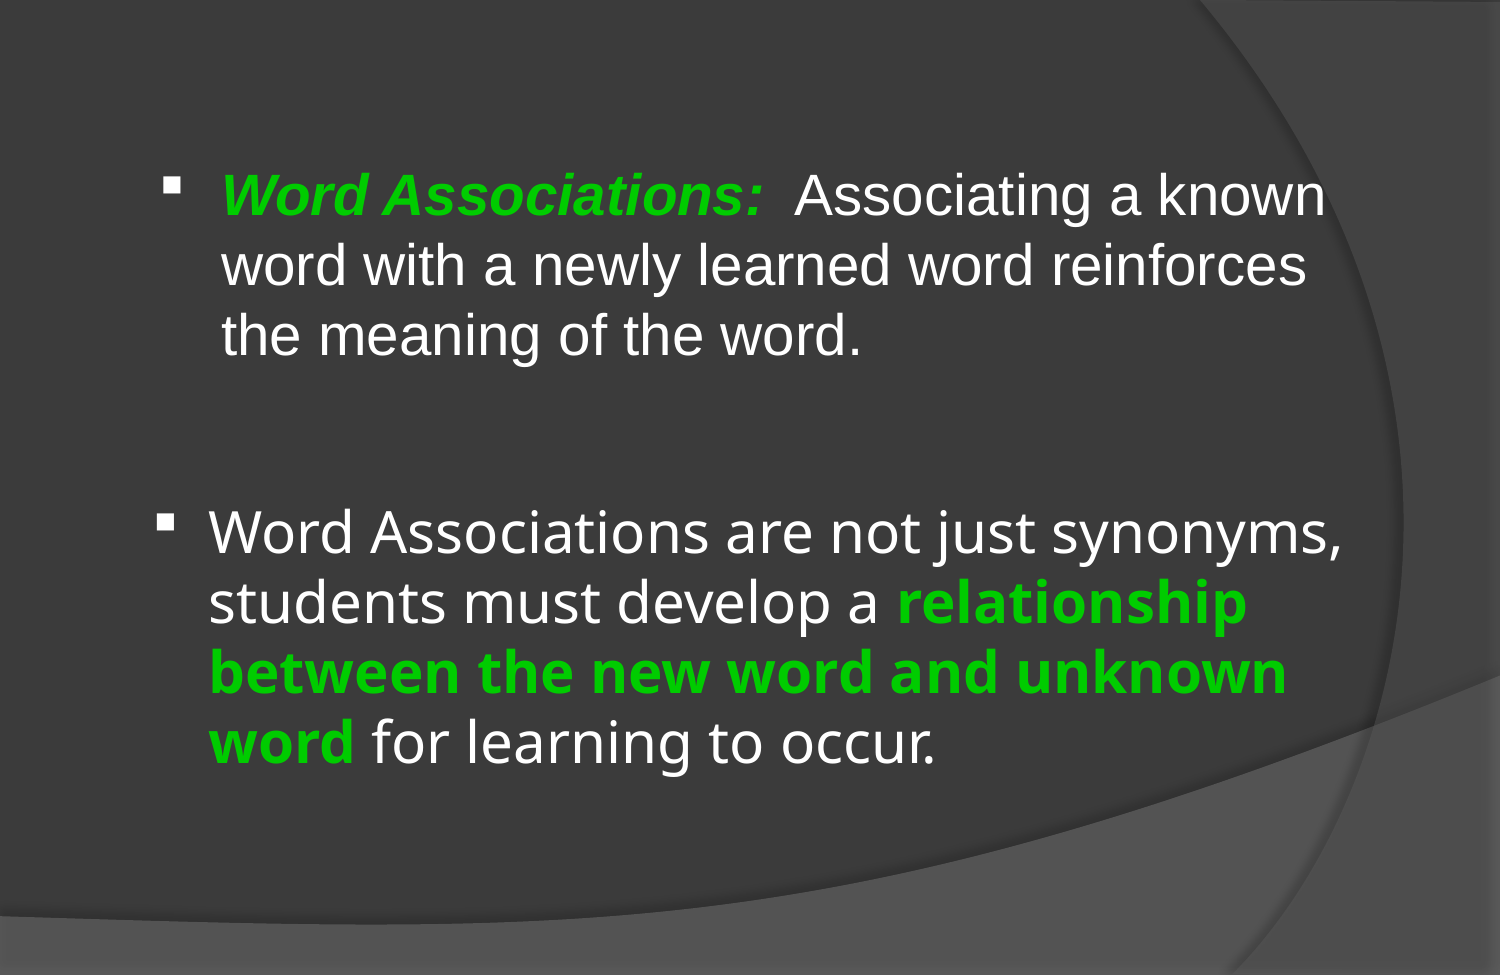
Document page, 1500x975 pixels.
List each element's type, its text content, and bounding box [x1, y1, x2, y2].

text_box Word Associations are not just synonyms, students must develop a relationship between the new word and unknown word for learning to occur. [137, 487, 1413, 800]
list Word Associations: Associating a known word with a newly learned word reinforces the meaning of the word. [137, 149, 1376, 423]
